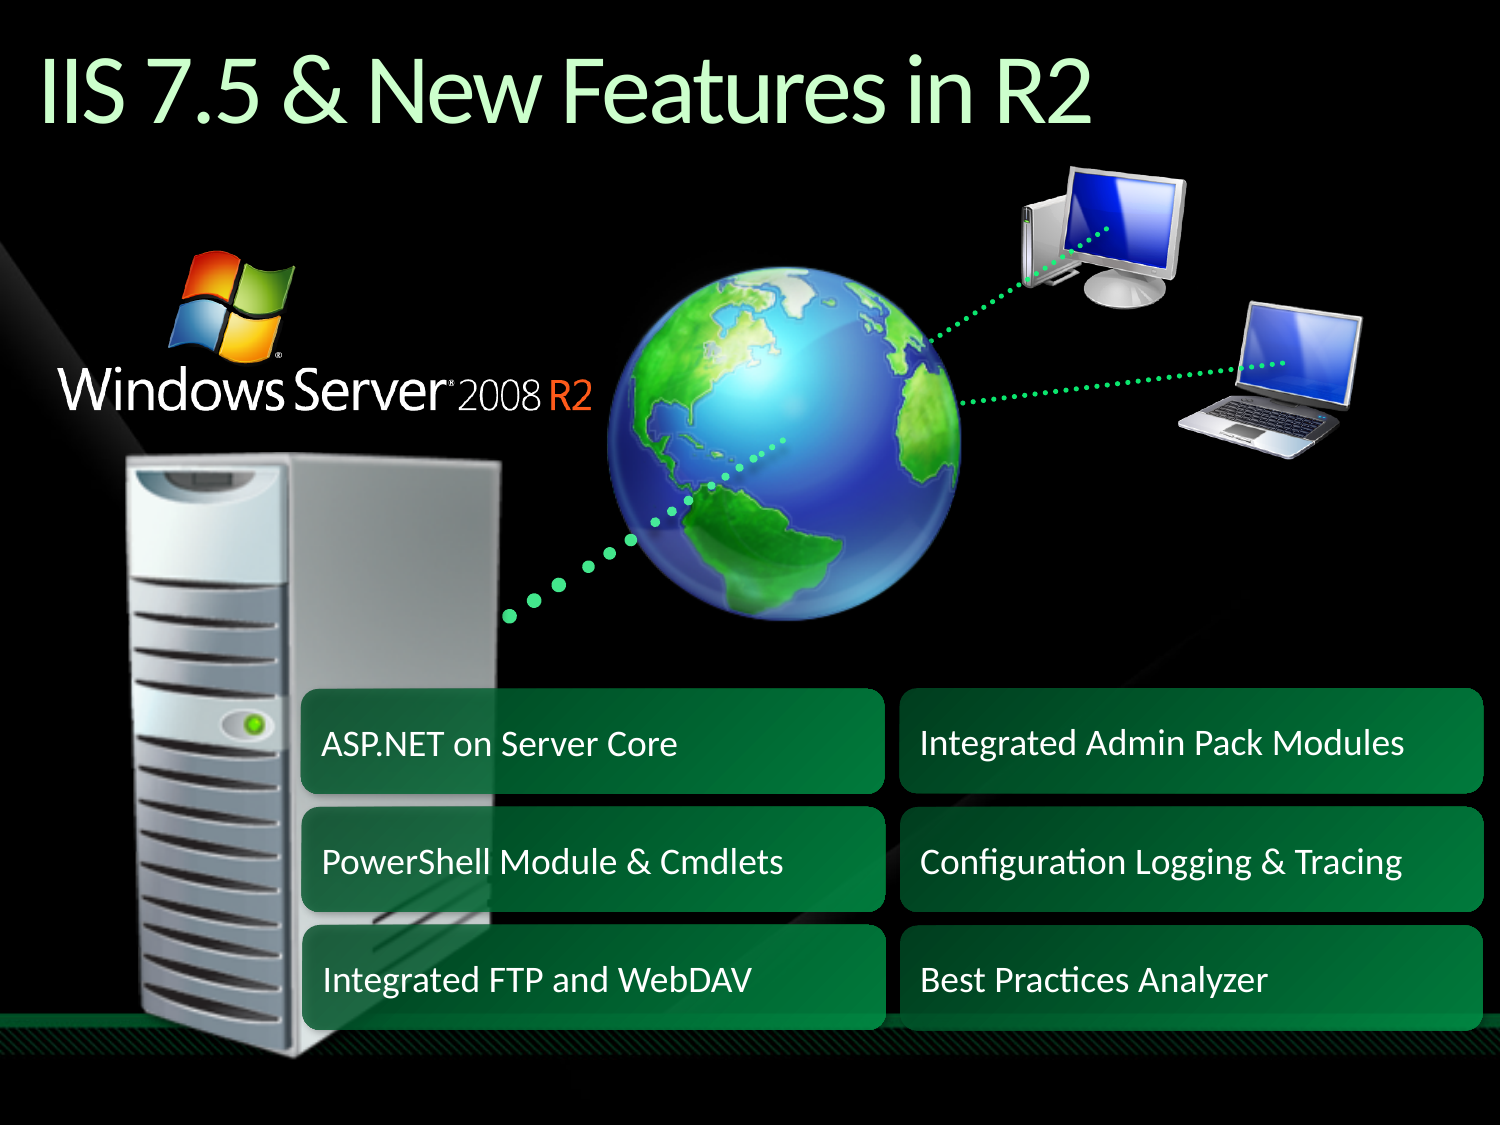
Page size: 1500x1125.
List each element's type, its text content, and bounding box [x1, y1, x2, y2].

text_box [1117, 362, 1288, 426]
text_box ASP.NET on Server Core [585, 688, 885, 794]
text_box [799, 224, 1113, 426]
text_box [509, 437, 788, 617]
text_box Best Practices Analyzer [900, 925, 1483, 1031]
text_box PowerShell Module & Cmdlets [585, 806, 886, 912]
text_box Integrated Admin Pack Modules [899, 688, 1484, 794]
text_box Integrated FTP and WebDAV [585, 924, 886, 1030]
picture [0, 0, 1500, 1125]
text_box Configuration Logging & Tracing [900, 806, 1484, 912]
title IIS 7.5 & New Features in R2 [37, 37, 1413, 147]
